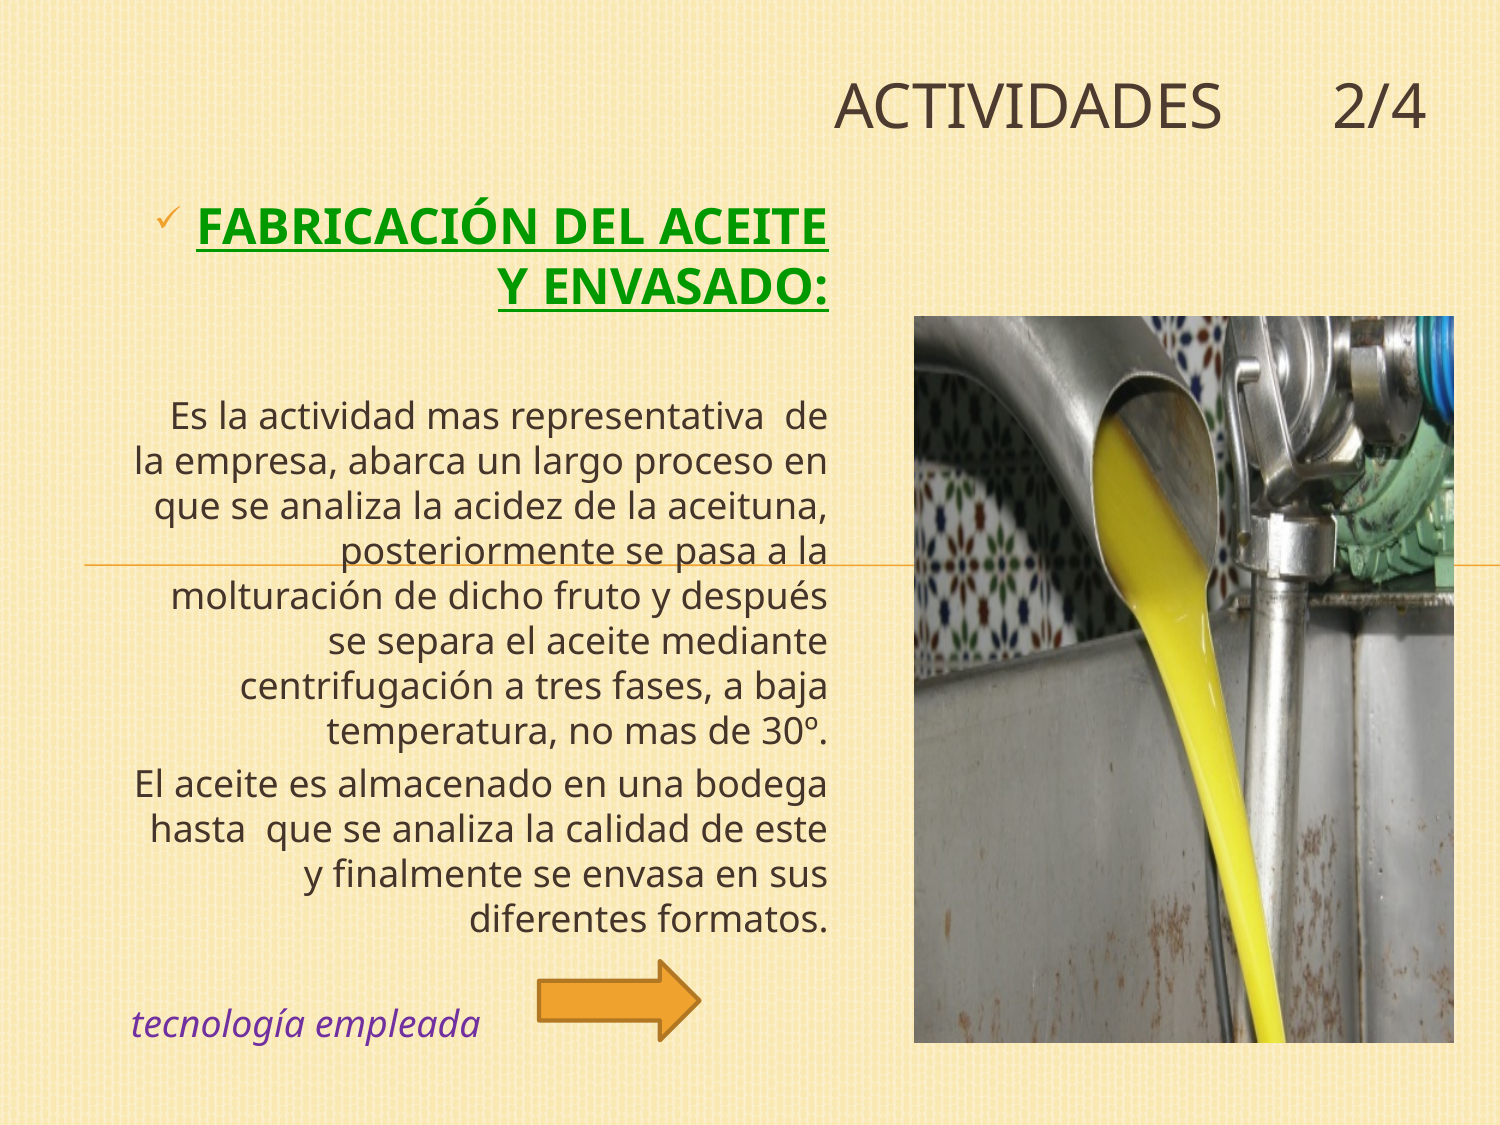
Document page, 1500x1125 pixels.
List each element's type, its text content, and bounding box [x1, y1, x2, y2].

text_box [536, 958, 702, 1043]
list FABRICACIÓN DEL ACEITE Y ENVASADO: Es la actividad mas representativa de la empresa, abarca un largo proceso en que se analiza la acidez de la aceituna, posteriormente se pasa a la molturación de dicho fruto y después se separa el aceite mediante centrifugación a tres fases, a baja temperatura, no mas de 30º. El aceite es almacenado en una bodega hasta que se analiza la calidad de este y finalmente se envasa en sus diferentes formatos. tecnología empleada [115, 223, 844, 1090]
picture [913, 316, 1454, 1044]
title Actividades 2/4 [29, 58, 1442, 223]
